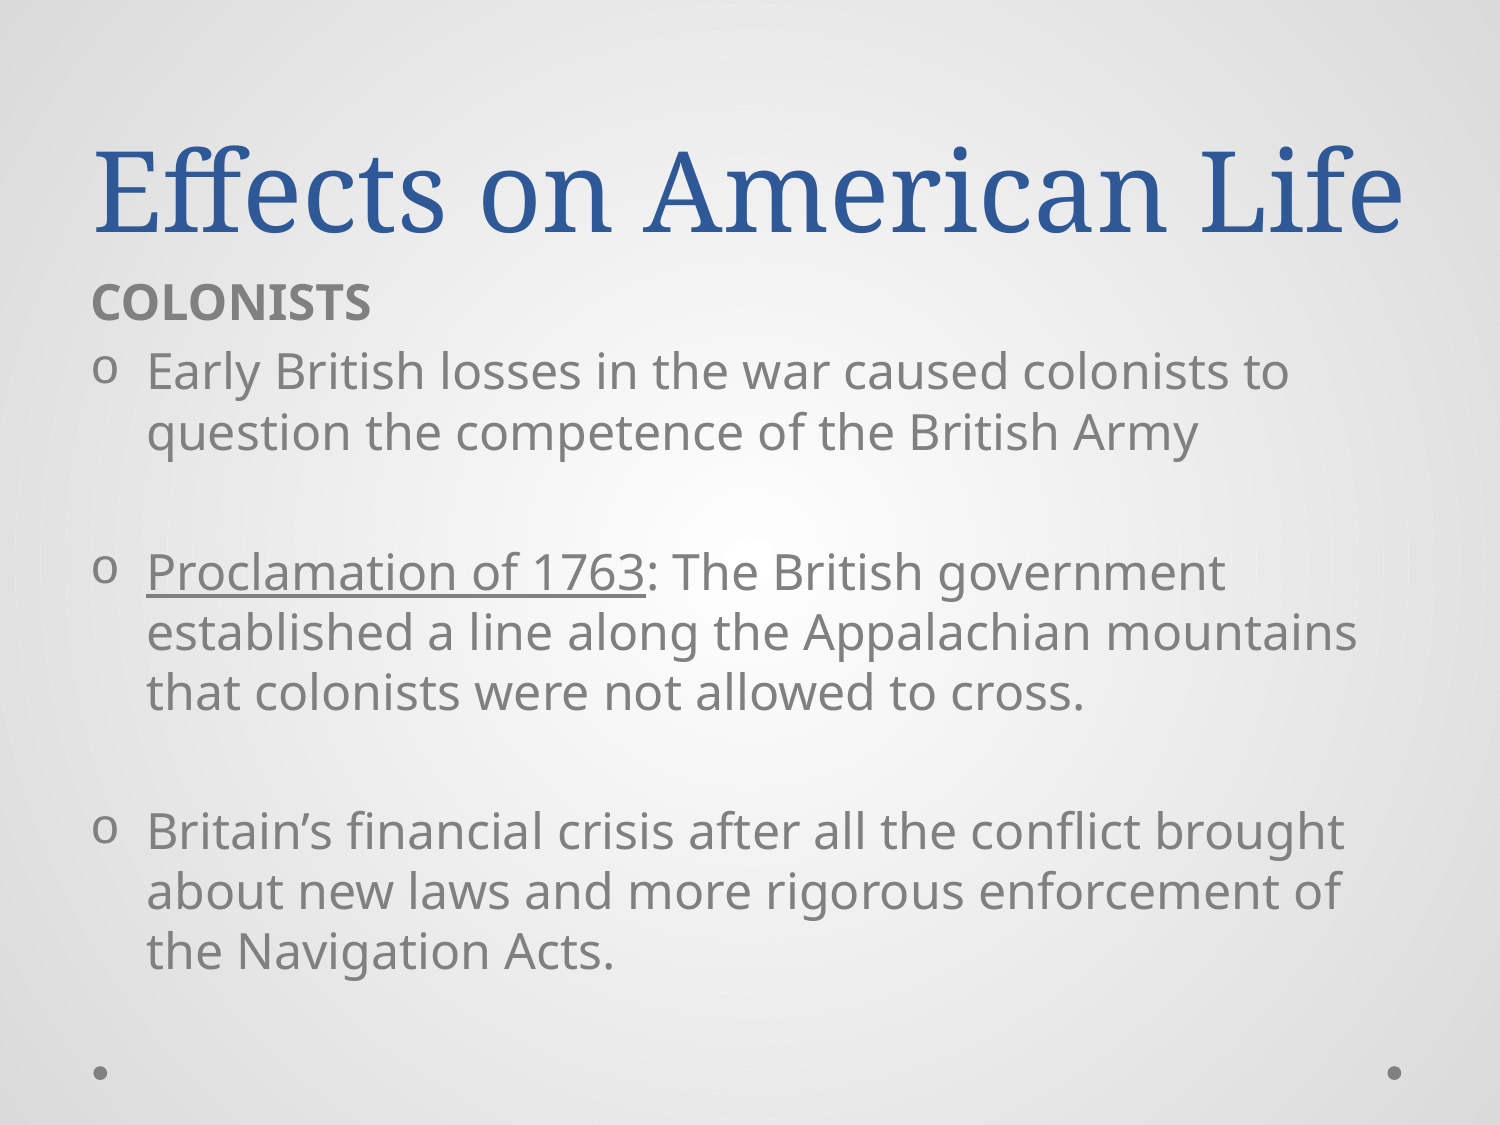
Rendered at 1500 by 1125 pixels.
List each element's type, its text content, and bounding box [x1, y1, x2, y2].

title Effects on American Life [75, 0, 1425, 262]
list COLONISTS Early British losses in the war caused colonists to question the competence of the British Army Proclamation of 1763: The British government established a line along the Appalachian mountains that colonists were not allowed to cross. Britain’s financial crisis after all the conflict brought about new laws and more rigorous enforcement of the Navigation Acts. [75, 262, 1425, 1005]
